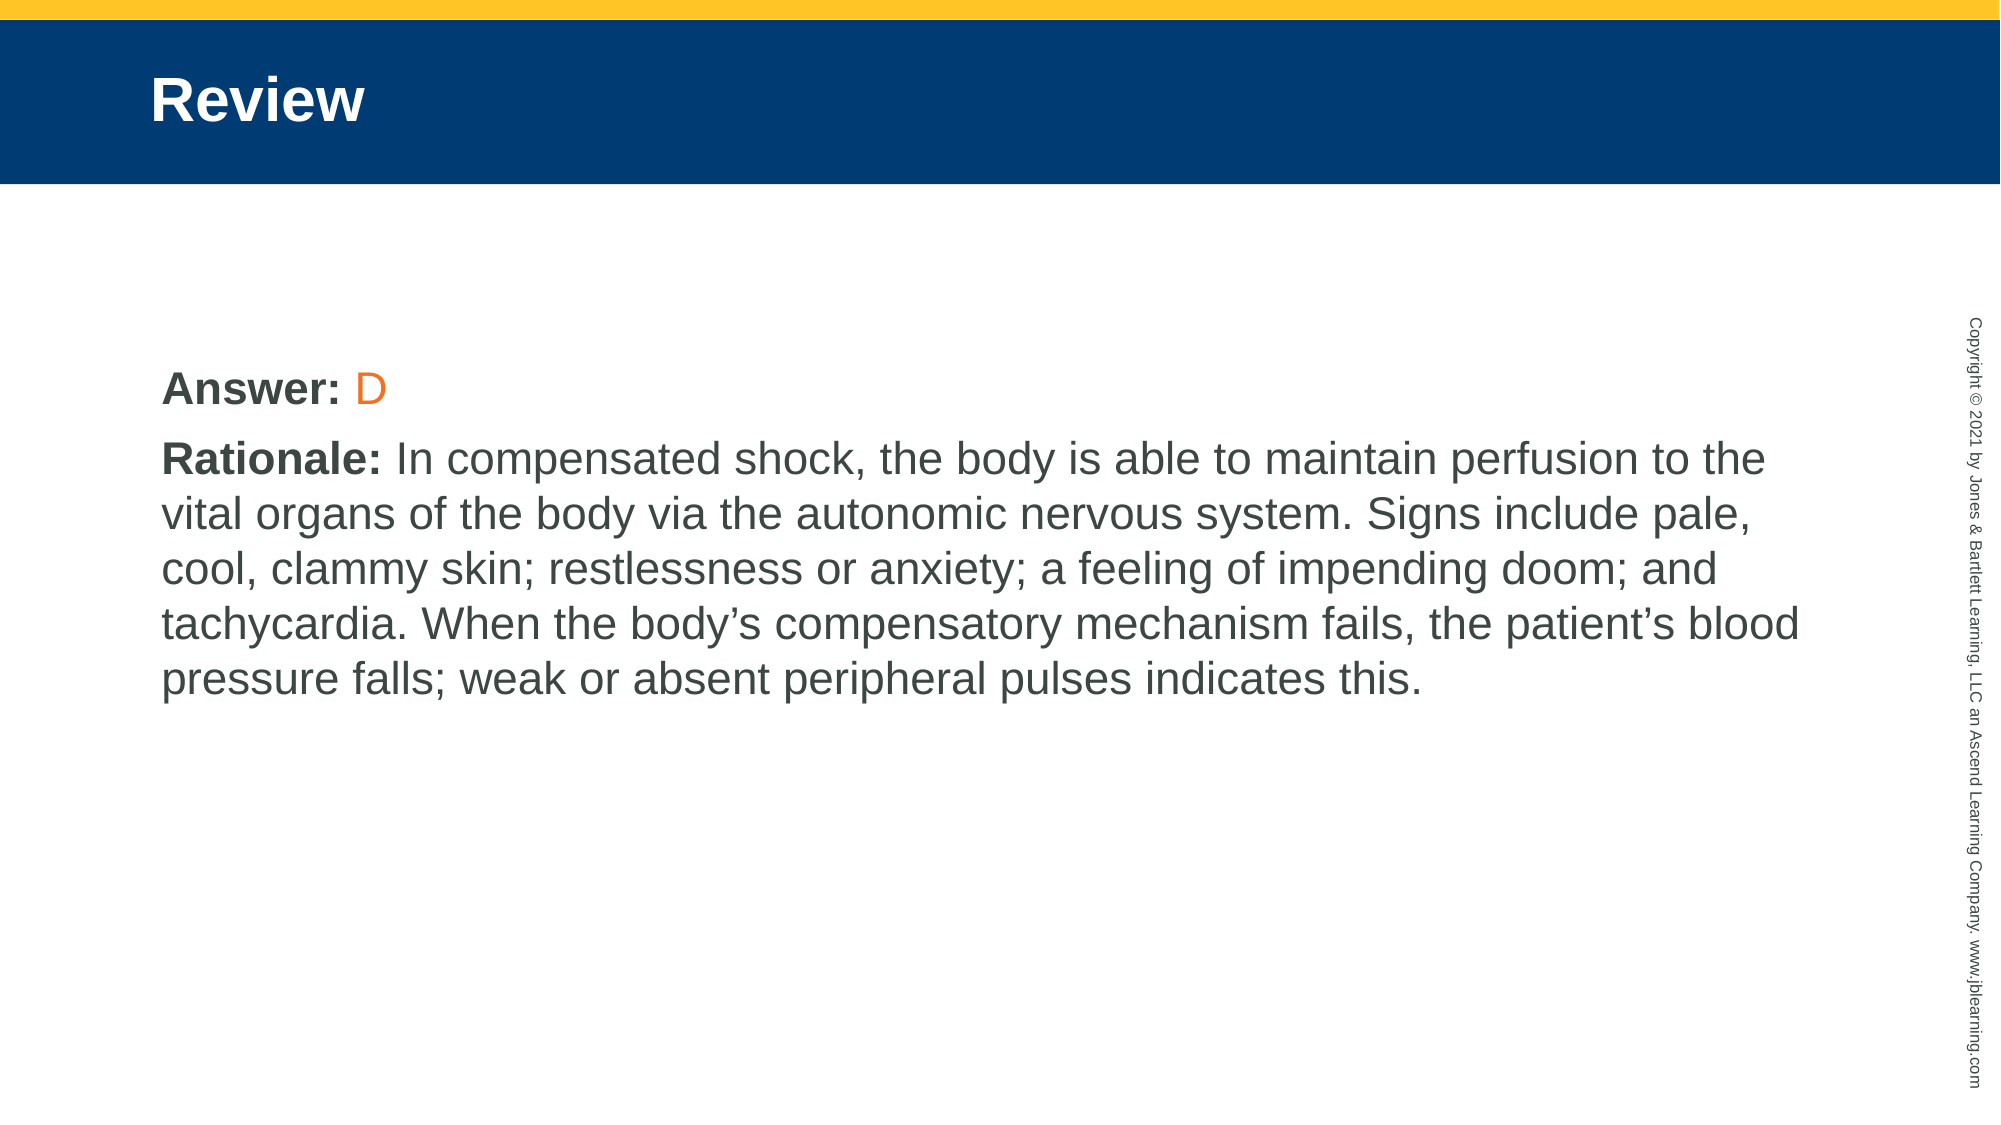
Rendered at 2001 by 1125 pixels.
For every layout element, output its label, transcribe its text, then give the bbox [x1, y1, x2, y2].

list Answer: D Rationale: In compensated shock, the body is able to maintain perfusion to the vital organs of the body via the autonomic nervous system. Signs include pale, cool, clammy skin; restlessness or anxiety; a feeling of impending doom; and tachycardia. When the body’s compensatory mechanism fails, the patient’s blood pressure falls; weak or absent peripheral pulses indicates this. [146, 361, 1859, 1016]
title Review [0, 19, 2000, 185]
